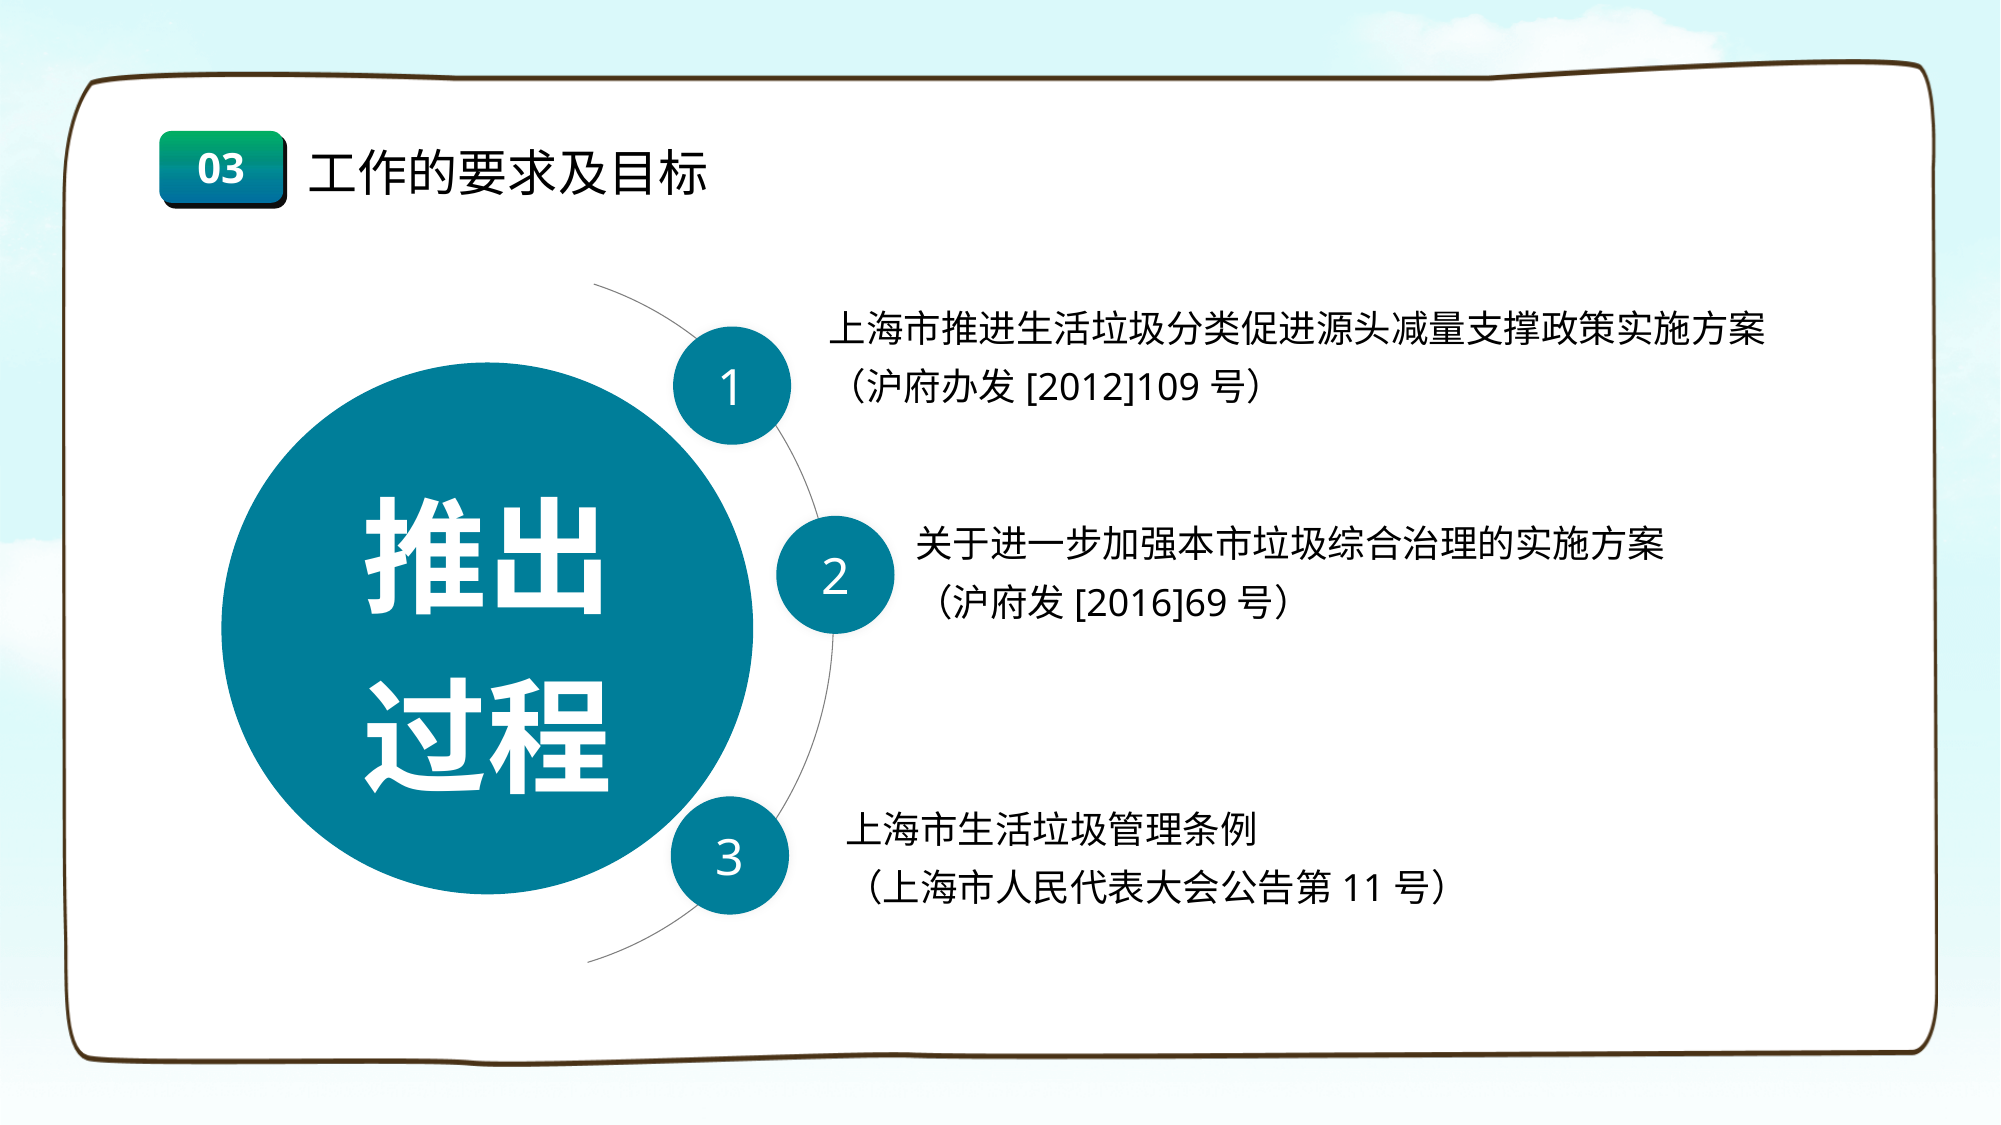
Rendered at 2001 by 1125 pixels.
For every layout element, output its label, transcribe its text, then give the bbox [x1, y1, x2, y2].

text_box [492, 283, 834, 963]
text_box 2 [775, 514, 896, 635]
text_box 3 [669, 795, 791, 916]
picture [0, 0, 2001, 1125]
text_box 上海市生活垃圾管理条例 （上海市人民代表大会公告第11号） [830, 785, 2000, 917]
text_box 关于进一步加强本市垃圾综合治理的实施方案 （沪府发[2016]69号） [900, 499, 1999, 632]
text_box 上海市推进生活垃圾分类促进源头减量支撑政策实施方案 （沪府办发[2012]109号） [814, 284, 1864, 416]
text_box 1 [672, 325, 793, 446]
text_box 03 [159, 130, 284, 203]
text_box 工作的要求及目标 [293, 133, 723, 209]
text_box [164, 137, 288, 209]
text_box 推出 过程 [220, 361, 566, 896]
